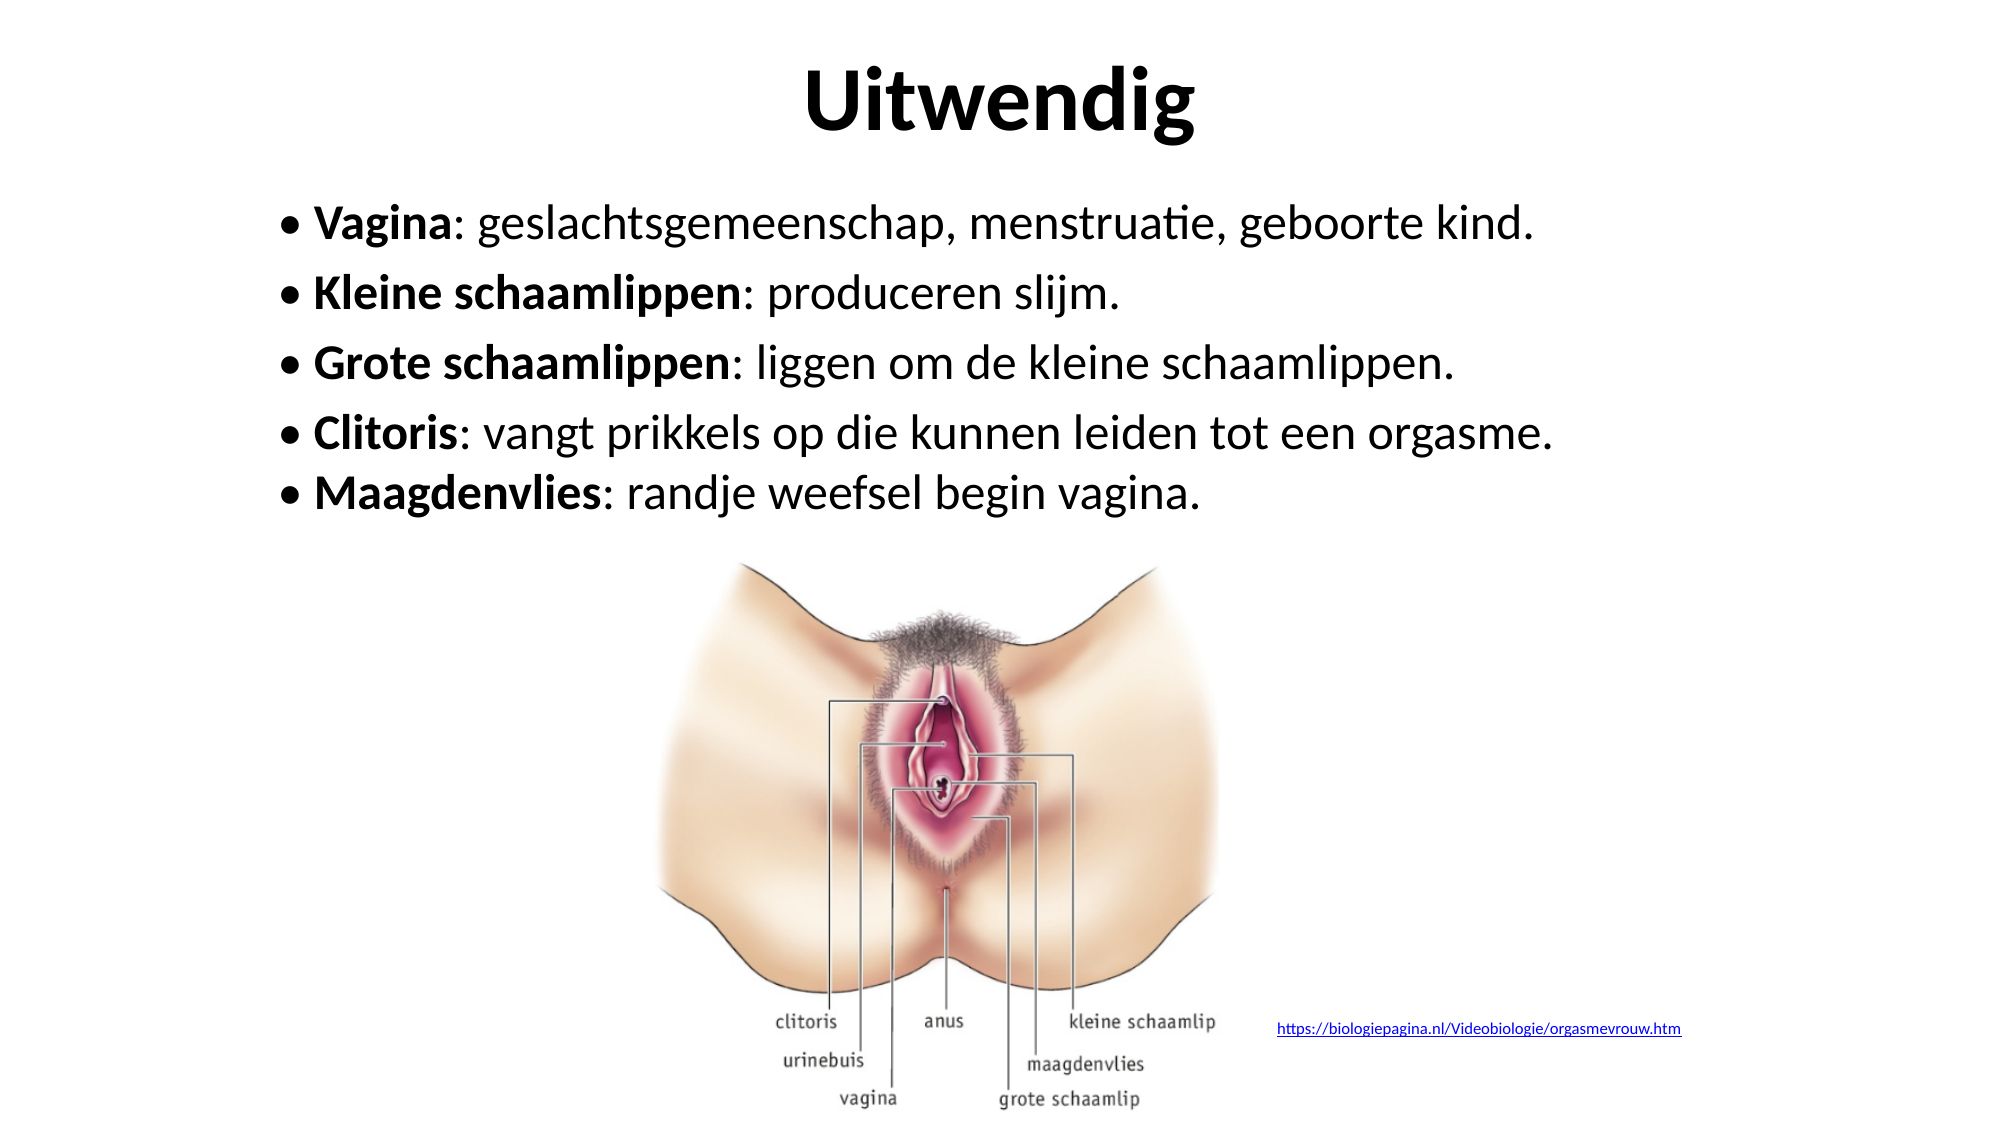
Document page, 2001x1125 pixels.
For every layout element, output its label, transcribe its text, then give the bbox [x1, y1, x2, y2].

title Uitwendig [324, 0, 1675, 188]
text_box https://biologiepagina.nl/Videobiologie/orgasmevrouw.htm [1262, 1010, 2000, 1046]
list • Vagina: geslachtsgemeenschap, menstruatie, geboorte kind. • Kleine schaamlippen: produceren slijm. • Grote schaamlippen: liggen om de kleine schaamlippen. • Clitoris: vangt prikkels op die kunnen leiden tot een orgasme. • Maagdenvlies: randje weefsel begin vagina. [262, 182, 1613, 925]
picture [646, 546, 1229, 1125]
